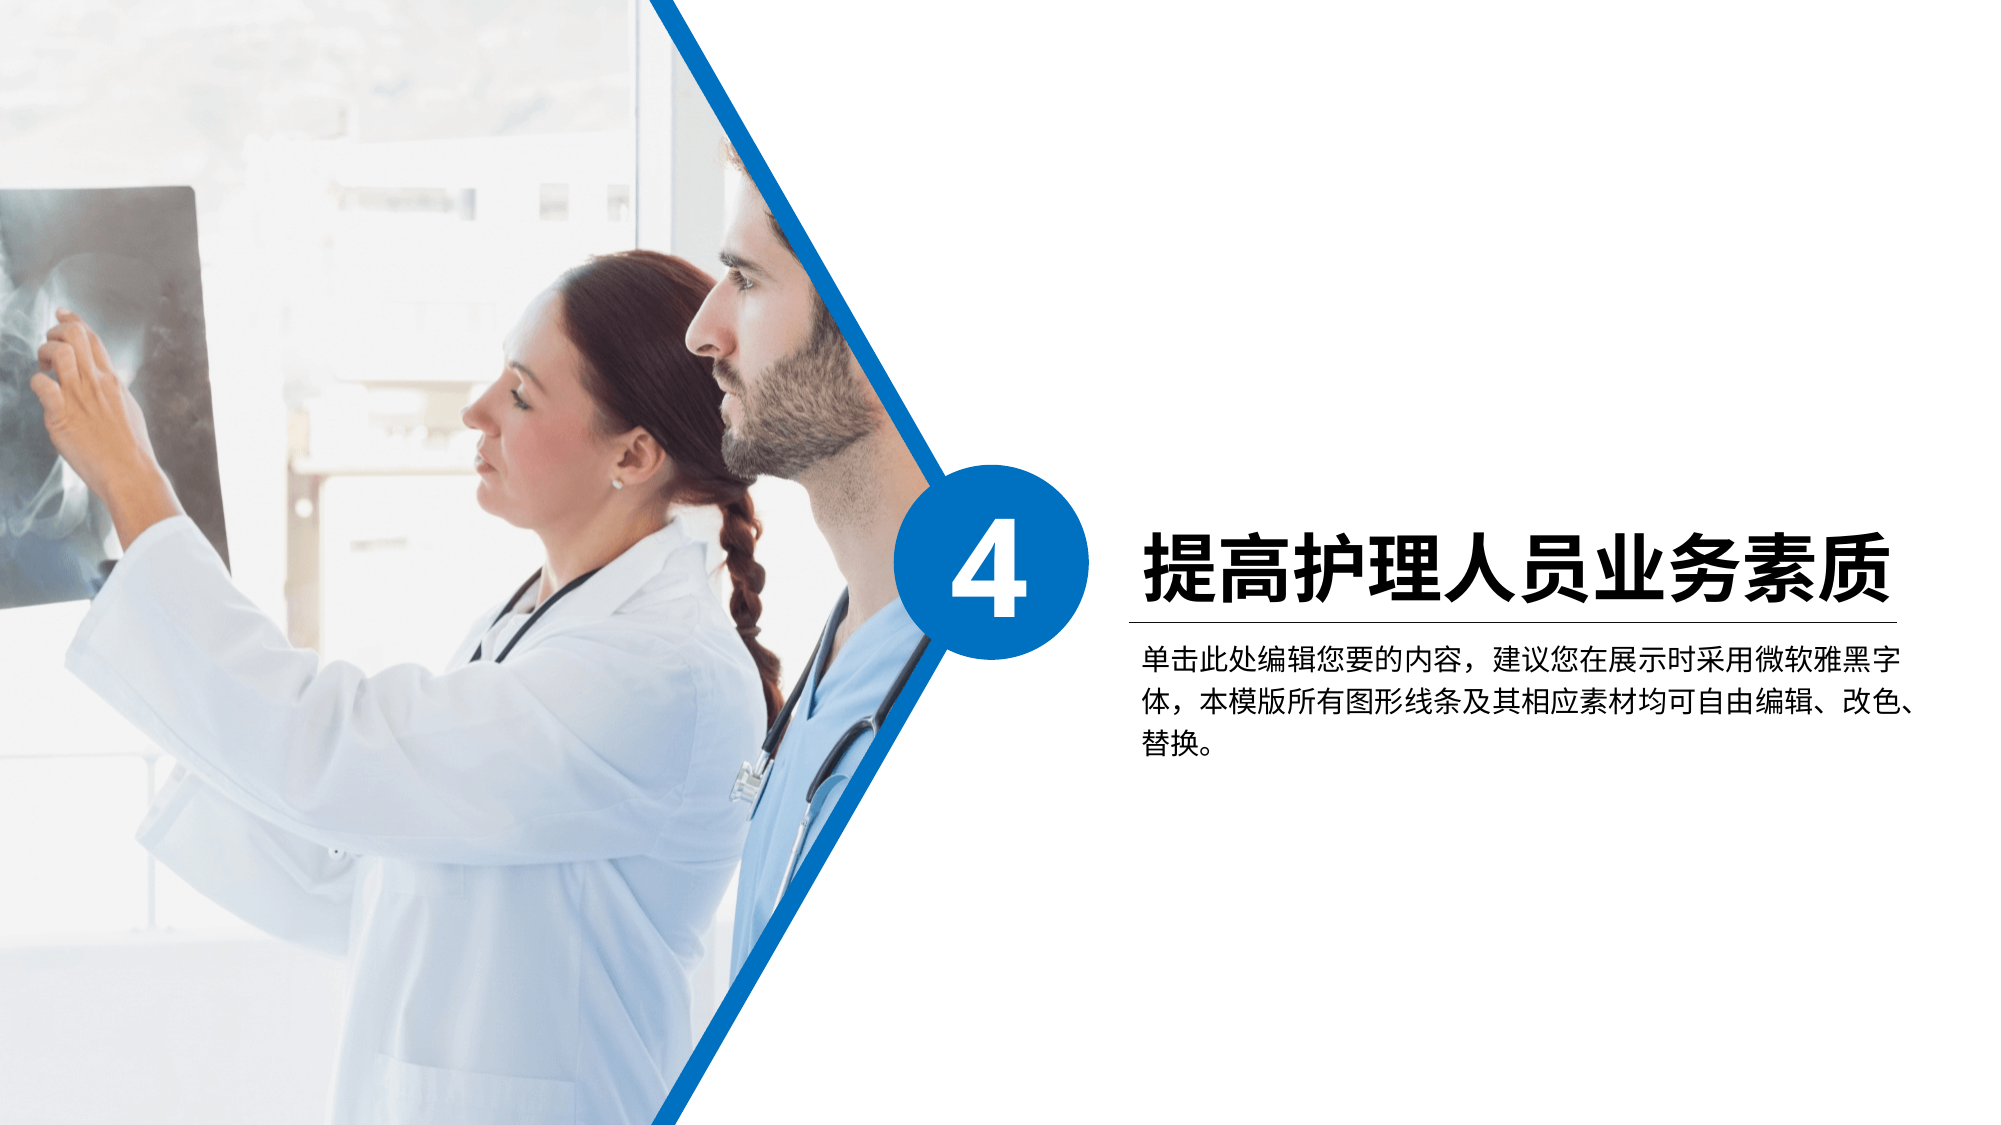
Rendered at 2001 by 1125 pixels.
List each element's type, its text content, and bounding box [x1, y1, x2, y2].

text_box [979, 653, 1028, 660]
text_box [979, 464, 1029, 472]
text_box 提高护理人员业务素质 [1127, 514, 1908, 619]
text_box 4 [979, 472, 1066, 653]
text_box 单击此处编辑您要的内容，建议您在展示时采用微软雅黑字体，本模版所有图形线条及其相应素材均可自由编辑、改色、替换。 [1141, 634, 1905, 761]
text_box [1066, 499, 1089, 625]
picture [0, 0, 976, 1125]
